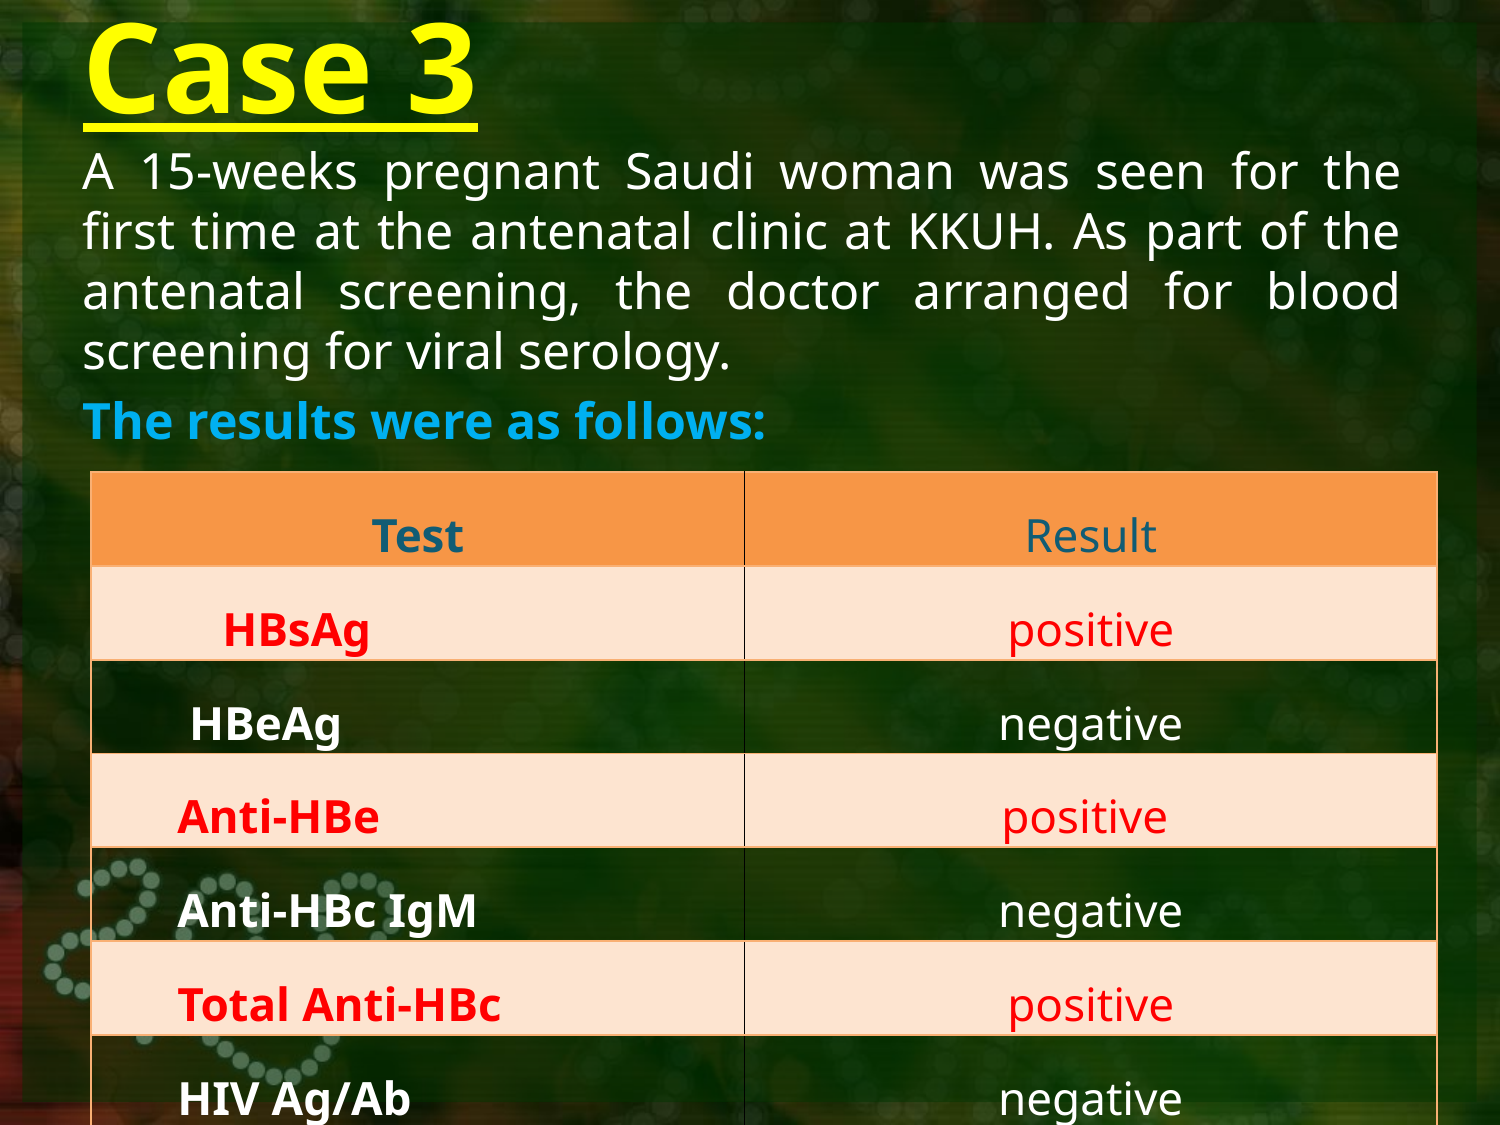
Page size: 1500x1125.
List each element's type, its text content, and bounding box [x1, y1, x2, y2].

table_cell negative [745, 661, 1436, 753]
table_header Result [745, 473, 1436, 565]
list A 15-weeks pregnant Saudi woman was seen for the first time at the antenatal clinic at KKUH. As part of the antenatal screening, the doctor arranged for blood screening for viral serology. The results were as follows: [67, 131, 1418, 875]
table_cell negative [745, 848, 1436, 940]
picture [0, 0, 1500, 1125]
table_cell HBeAg [92, 661, 744, 753]
table_cell negative [745, 1036, 1436, 1125]
table_cell Total Anti-HBc [92, 942, 744, 1034]
table_cell HIV Ag/Ab [92, 1036, 744, 1125]
title Case 3 [67, 38, 1418, 131]
table_cell positive [745, 942, 1436, 1034]
table_cell HBsAg [92, 567, 744, 659]
table_header Test [92, 473, 744, 565]
table_cell Anti-HBc IgM [92, 848, 744, 940]
table_cell positive [745, 754, 1436, 846]
table_cell positive [745, 567, 1436, 659]
table_cell Anti-HBe [92, 754, 744, 846]
